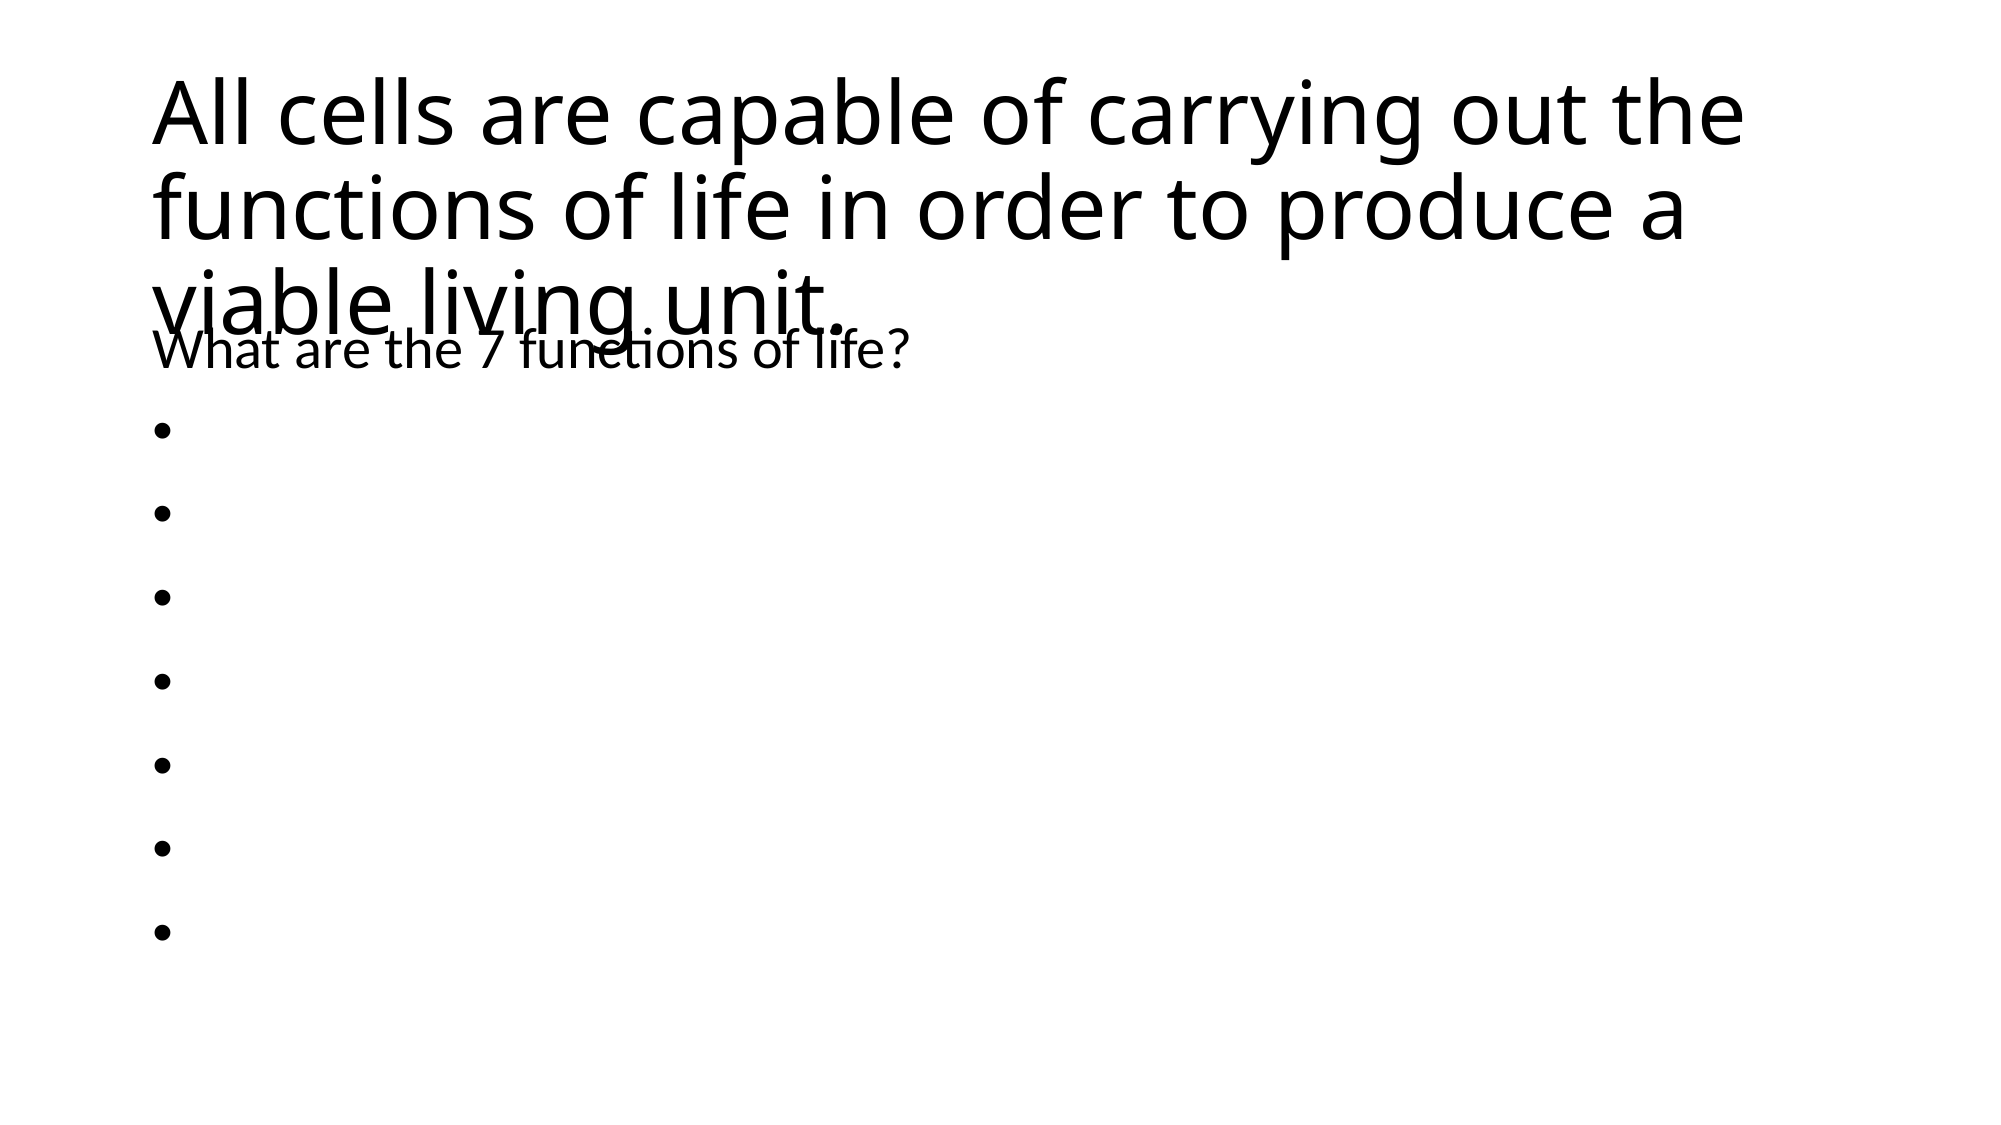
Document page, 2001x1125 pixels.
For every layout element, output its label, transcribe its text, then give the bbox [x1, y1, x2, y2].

title All cells are capable of carrying out the functions of life in order to produce a viable living unit. [137, 59, 1863, 311]
list What are the 7 functions of life? [137, 311, 1863, 1014]
